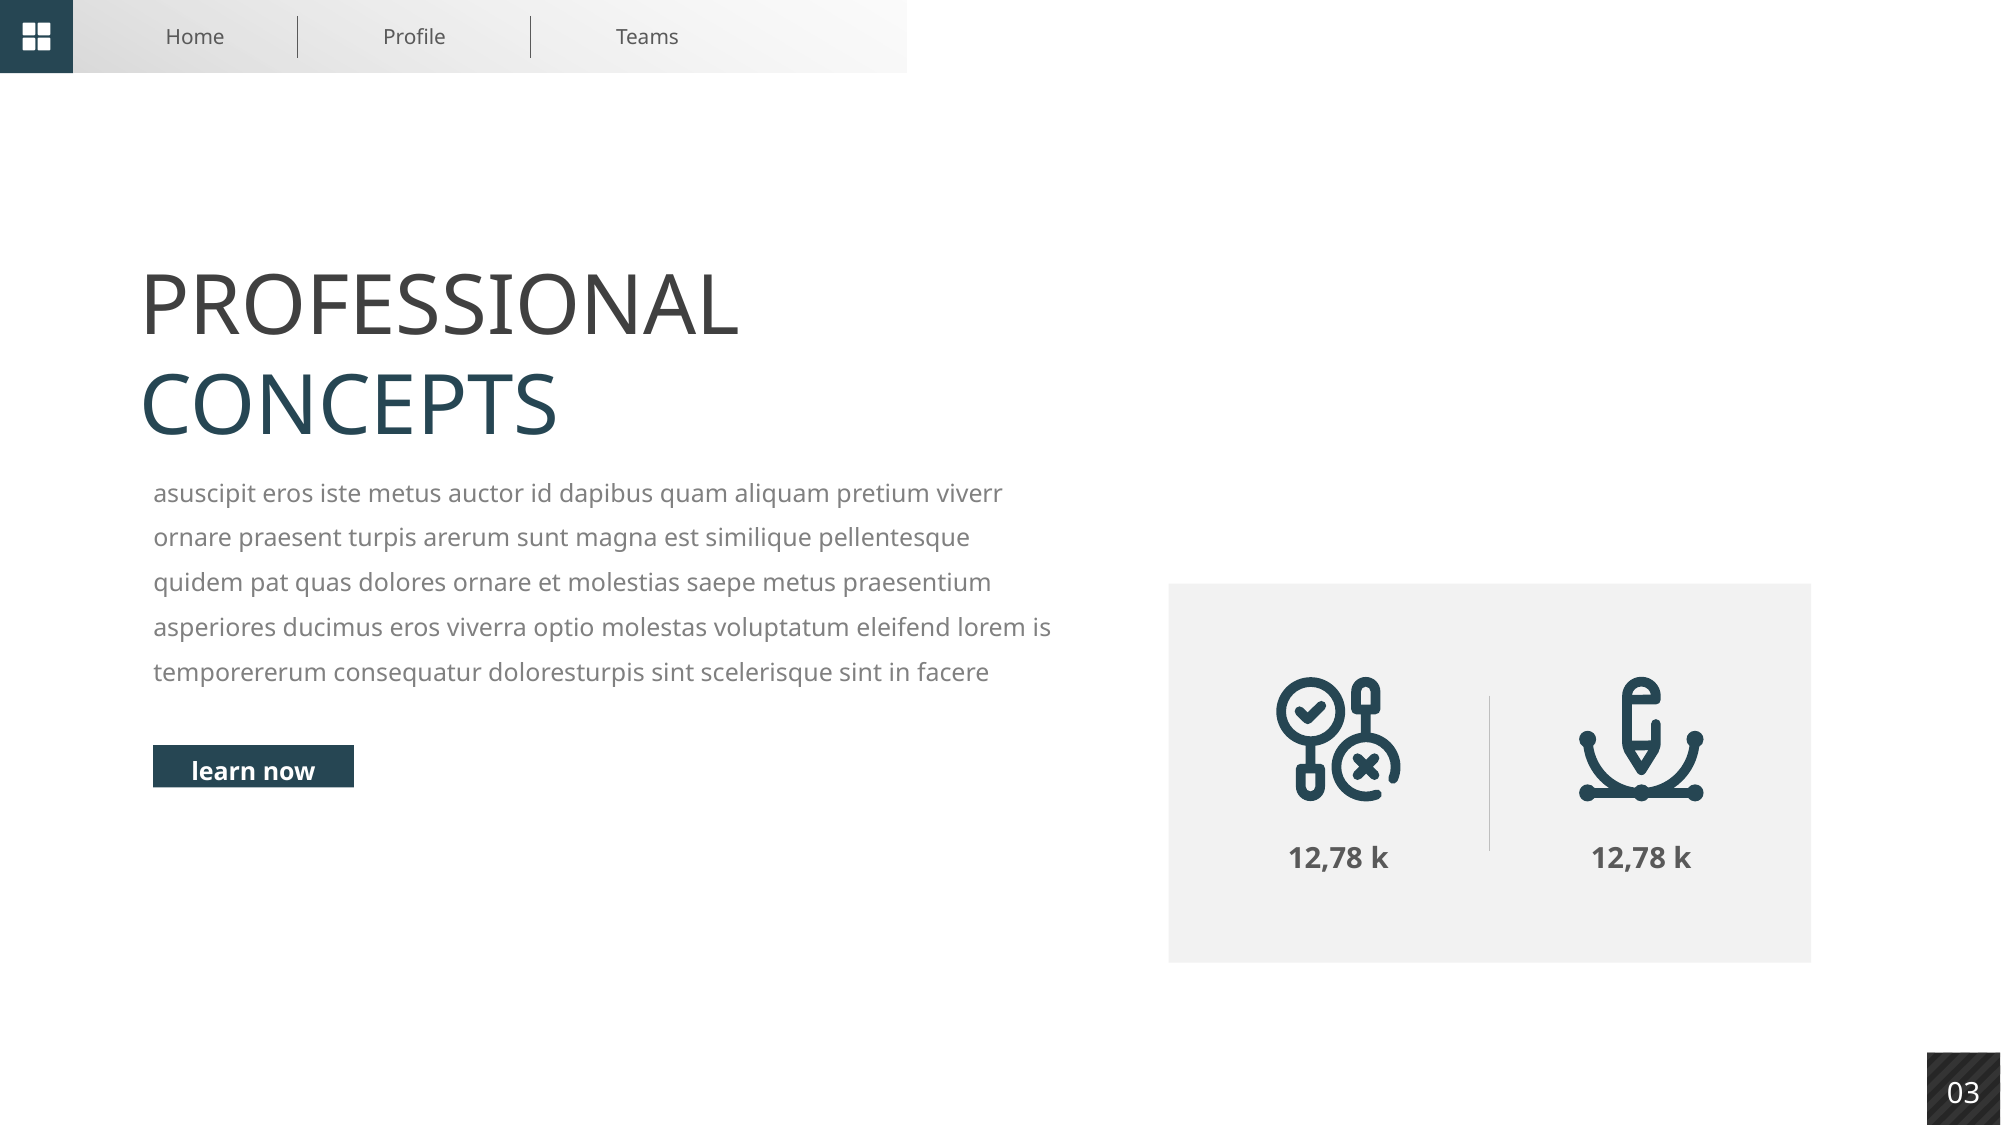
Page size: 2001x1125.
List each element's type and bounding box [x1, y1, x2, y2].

text_box [0, 0, 2001, 1125]
